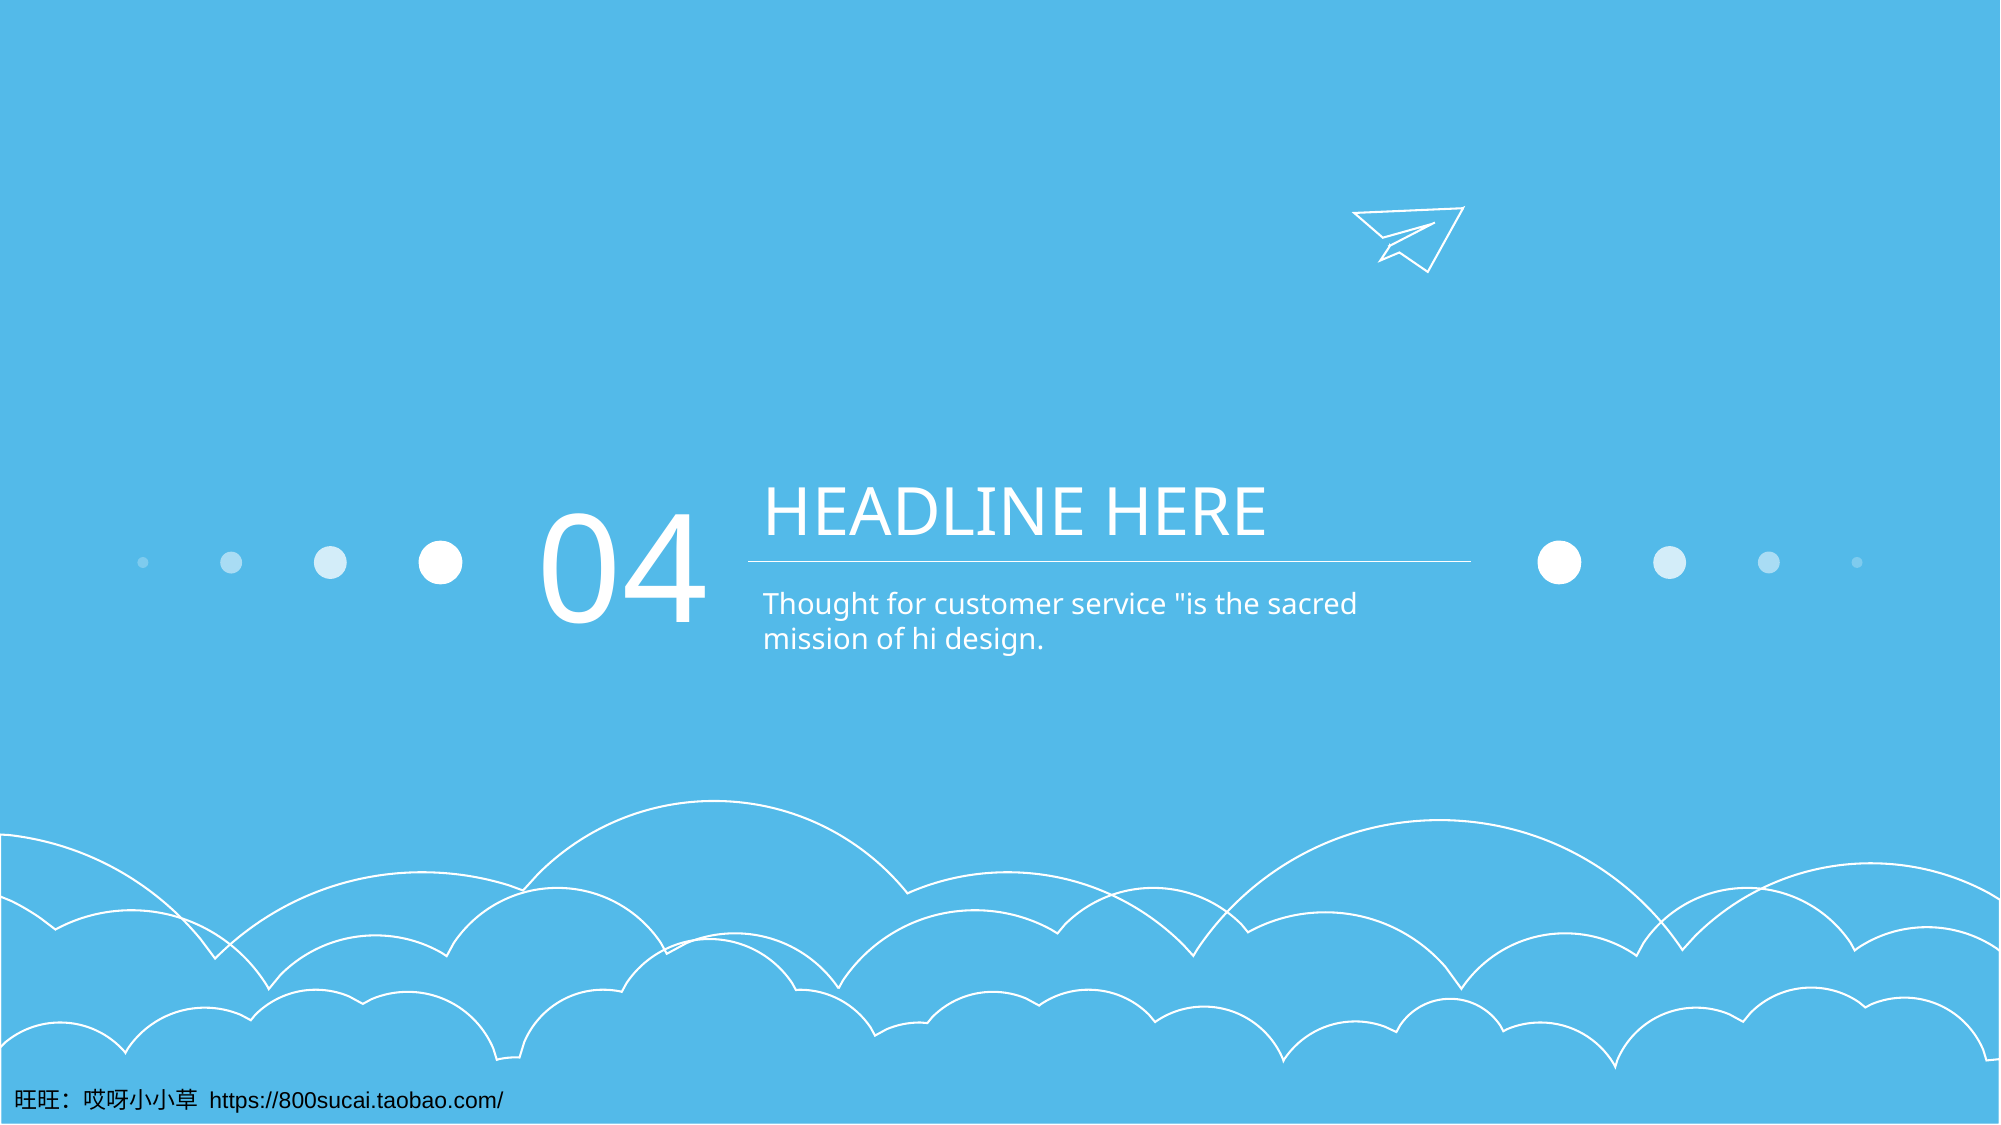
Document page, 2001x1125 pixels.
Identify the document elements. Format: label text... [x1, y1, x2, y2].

text_box 旺旺：哎呀小小草 https://800sucai.taobao.com/ [0, 1077, 800, 1120]
text_box [1227, 819, 1661, 986]
text_box [1351, 205, 1466, 274]
text_box [1762, 862, 2000, 948]
text_box [219, 550, 244, 575]
text_box [1756, 550, 1781, 575]
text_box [748, 461, 1477, 664]
text_box [136, 555, 150, 570]
text_box [1536, 539, 1583, 586]
text_box [417, 539, 464, 586]
text_box [312, 545, 348, 581]
text_box [0, 833, 182, 927]
text_box [230, 799, 1111, 985]
text_box [0, 938, 2000, 1125]
text_box [0, 886, 665, 1058]
text_box 04 [521, 465, 723, 660]
text_box [1652, 545, 1688, 581]
text_box [1850, 555, 1864, 570]
text_box [697, 886, 2000, 1062]
